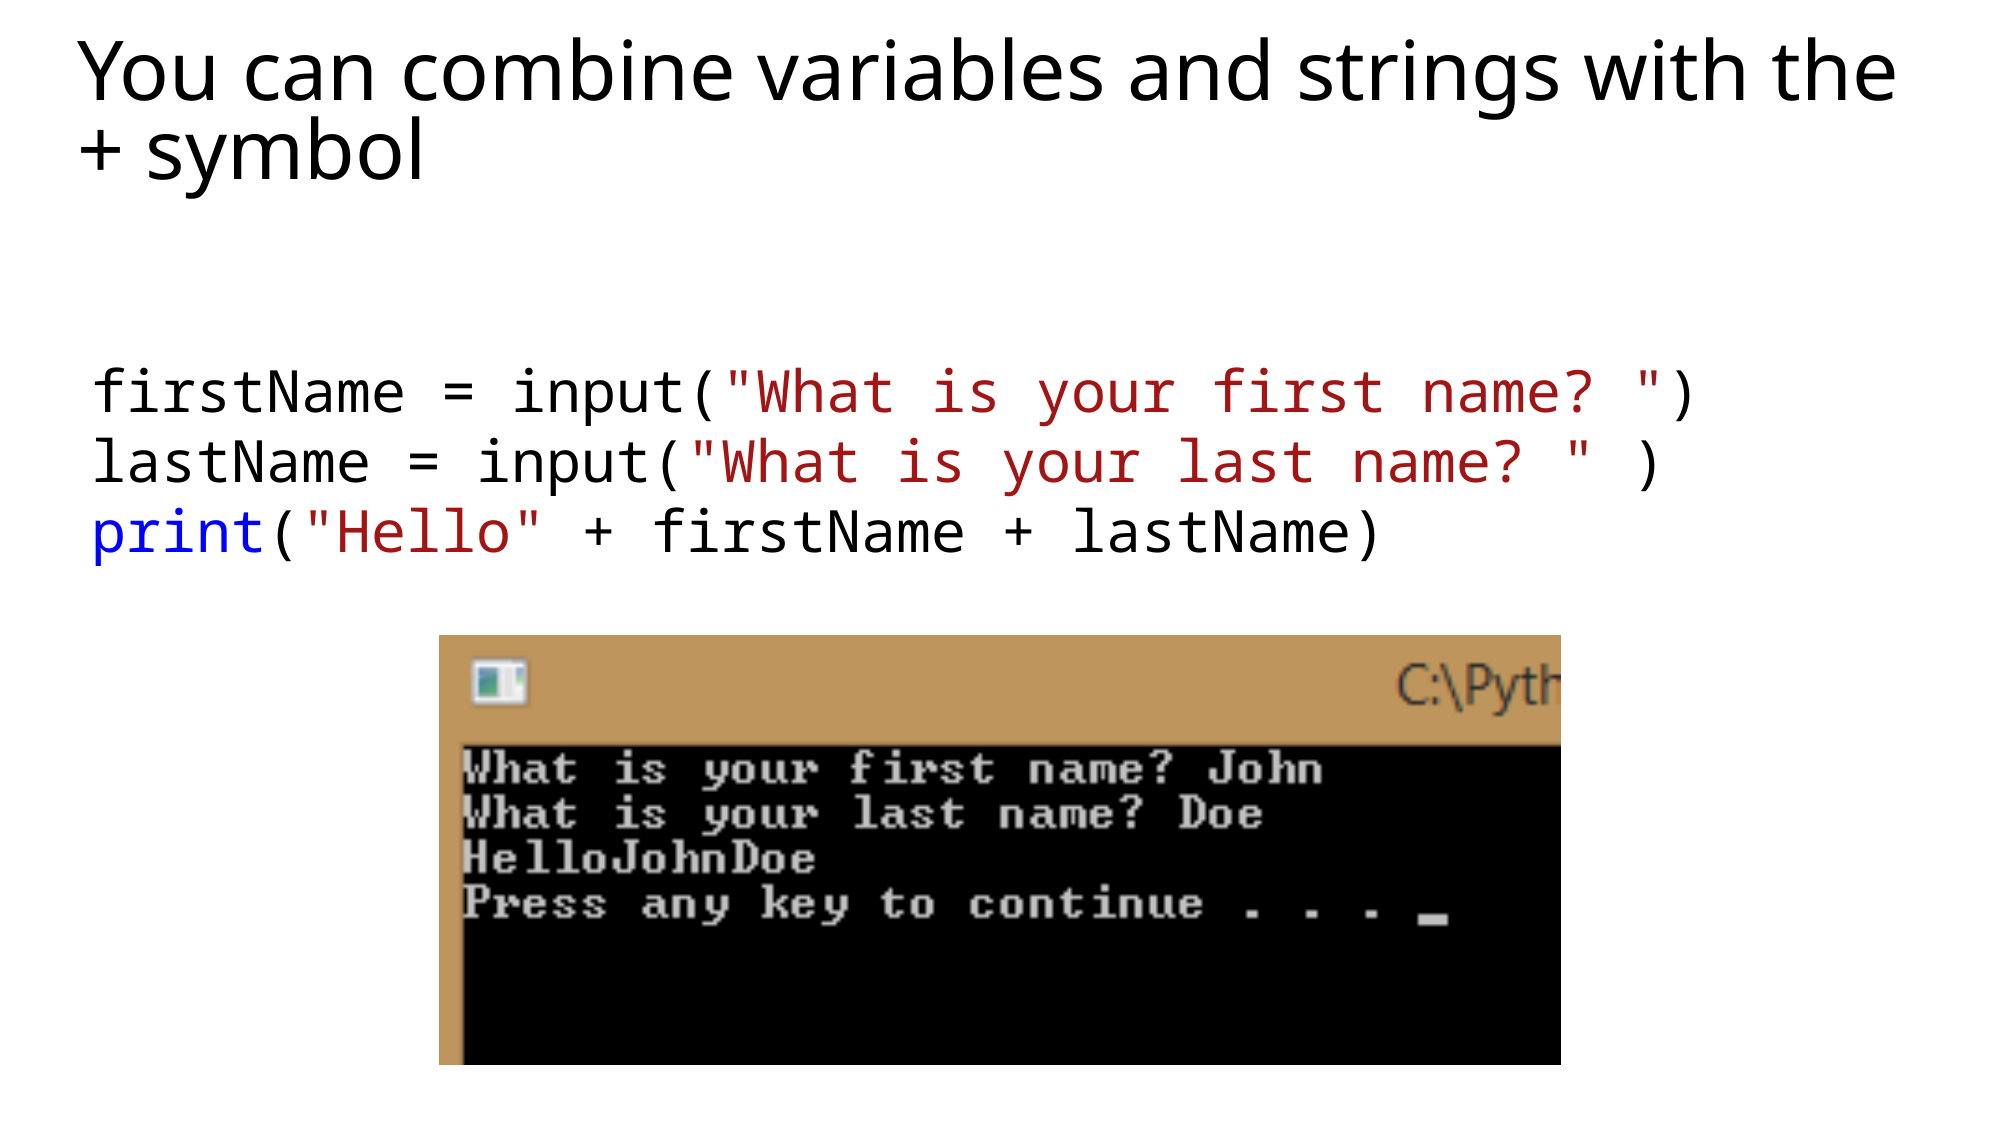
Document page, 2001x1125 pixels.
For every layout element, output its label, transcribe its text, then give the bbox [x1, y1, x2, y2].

picture [438, 635, 1562, 1065]
title You can combine variables and strings with the + symbol [62, 29, 1953, 205]
text_box firstName = input("What is your first name? ") lastName = input("What is your last name? " ) print("Hello" + firstName + lastName) [76, 346, 1717, 572]
